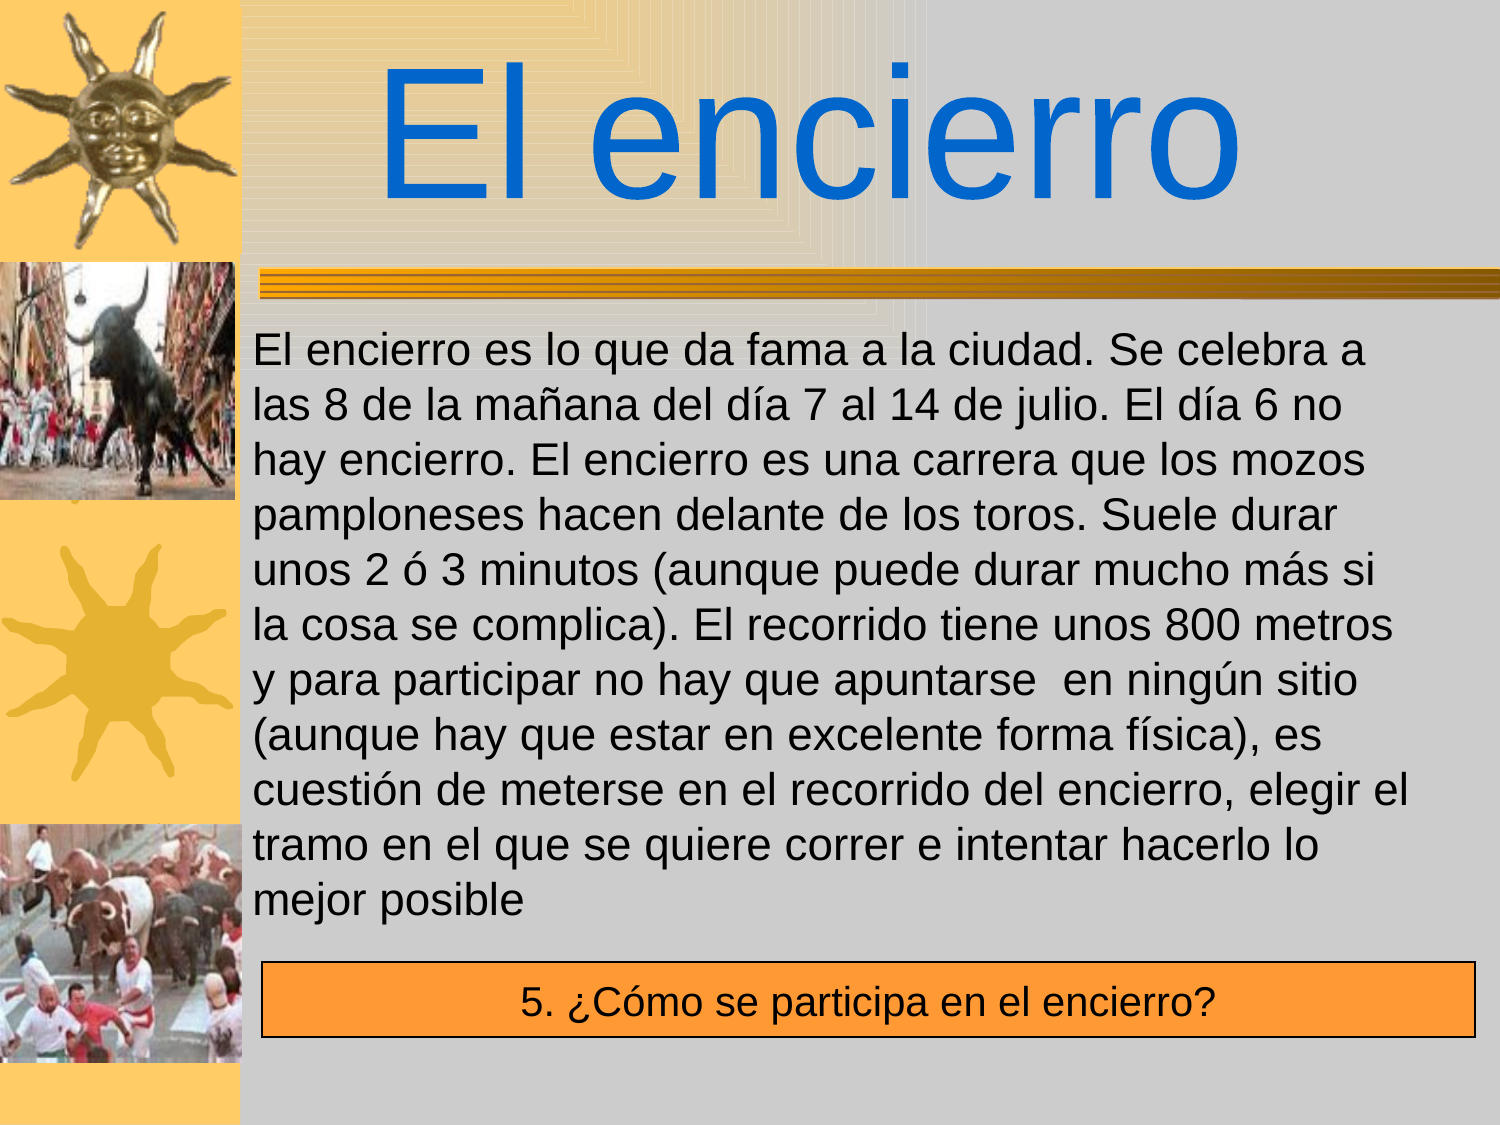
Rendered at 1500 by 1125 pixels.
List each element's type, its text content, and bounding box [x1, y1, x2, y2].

picture [0, 262, 235, 501]
text_box 5. ¿Cómo se participa en el encierro? [262, 962, 1475, 1038]
text_box El encierro es lo que da fama a la ciudad. Se celebra a las 8 de la mañana del día 7 al 14 de julio. El día 6 no hay encierro. El encierro es una carrera que los mozos pamploneses hacen delante de los toros. Suele durar unos 2 ó 3 minutos (aunque puede durar mucho más si la cosa se complica). El recorrido tiene unos 800 metros y para participar no hay que apuntarse en ningún sitio (aunque hay que estar en excelente forma física), es cuestión de meterse en el recorrido del encierro, elegir el tramo en el que se quiere correr e intentar hacerlo lo mejor posible [237, 312, 1425, 1010]
picture [0, 824, 243, 1063]
picture [1, 8, 242, 254]
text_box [132, 451, 1368, 674]
